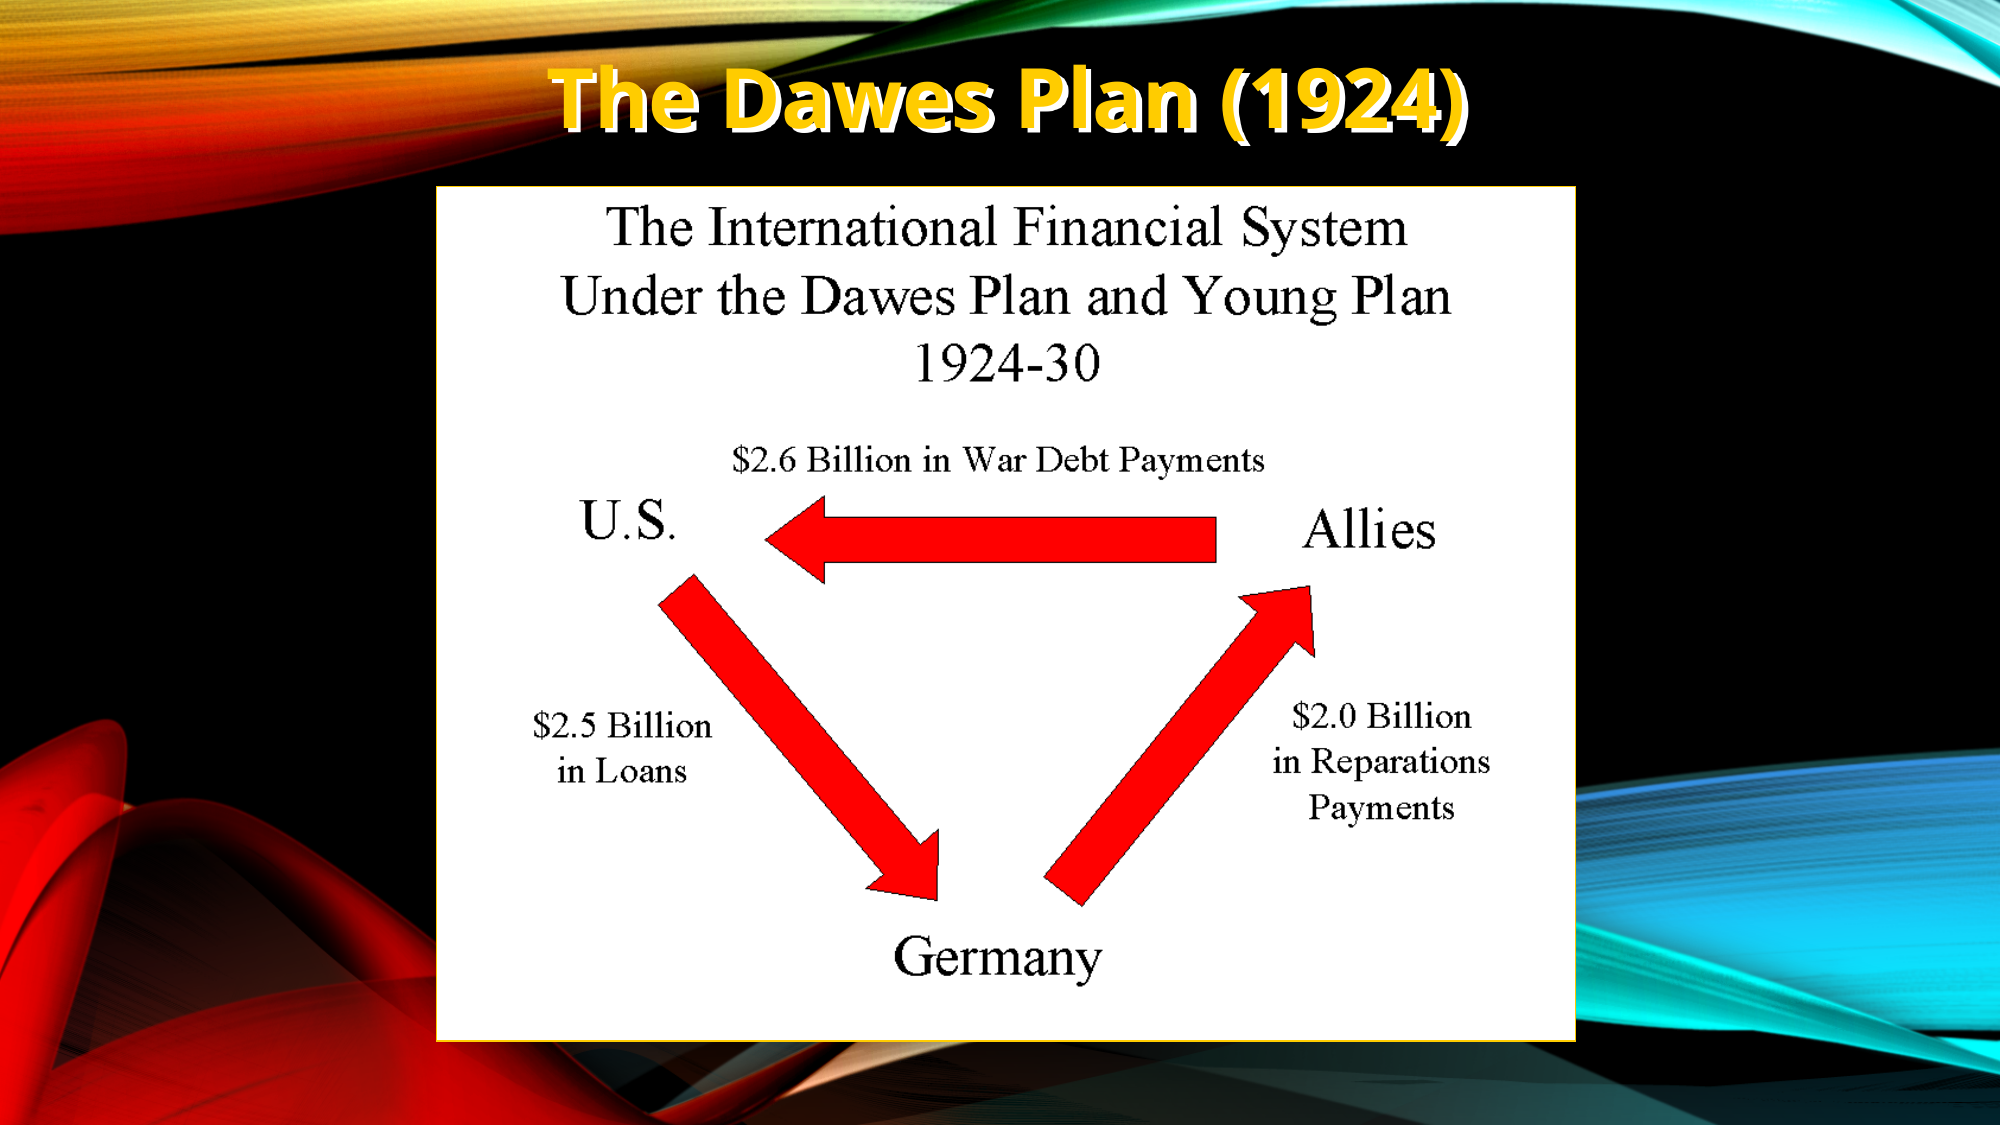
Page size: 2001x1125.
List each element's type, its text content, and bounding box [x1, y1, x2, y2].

picture [0, 0, 2000, 1125]
text_box The Dawes Plan (1924) [299, 37, 1713, 153]
